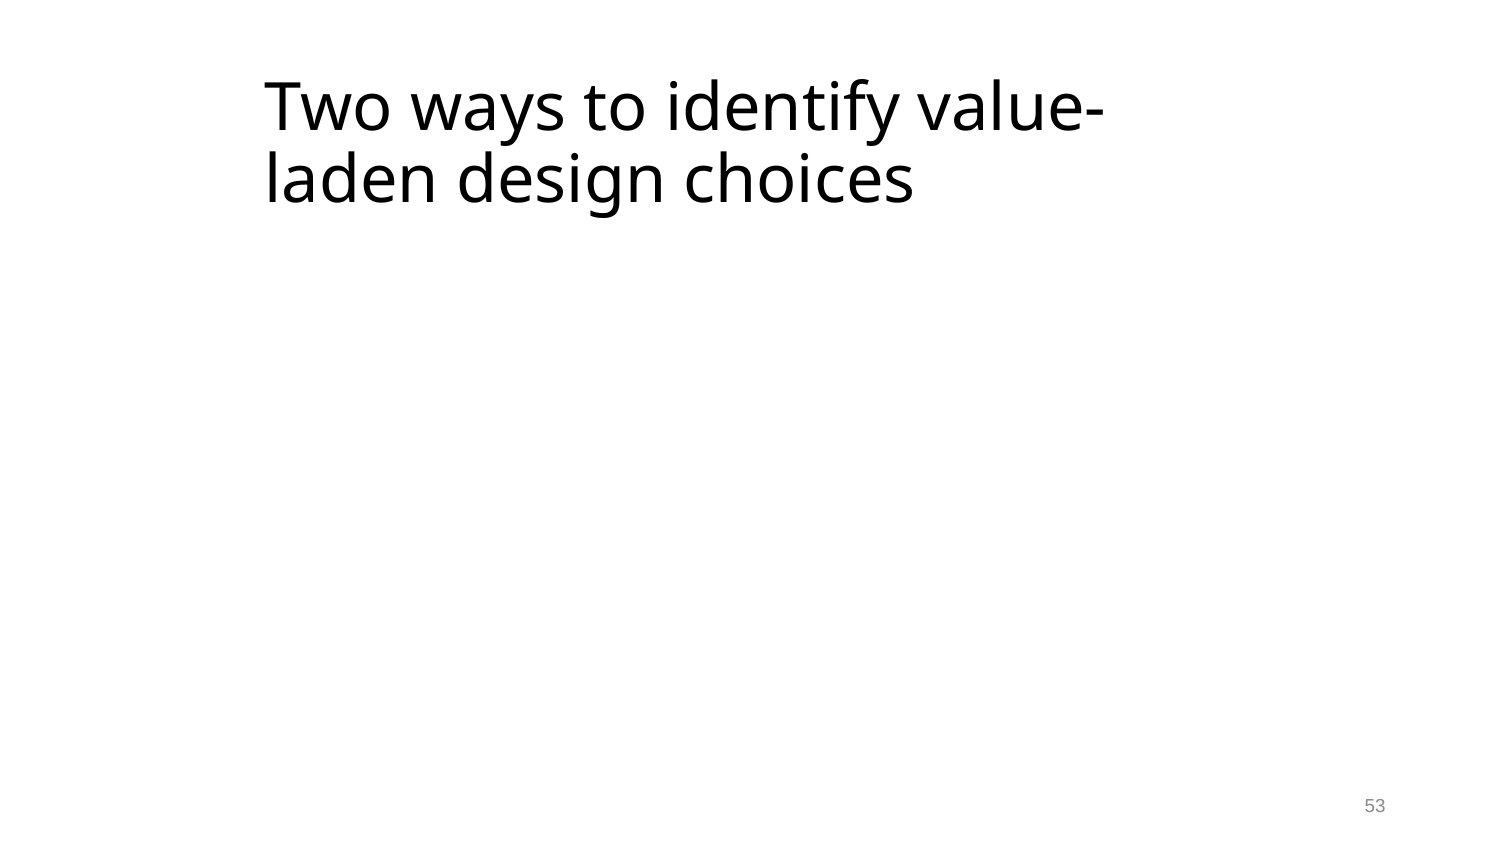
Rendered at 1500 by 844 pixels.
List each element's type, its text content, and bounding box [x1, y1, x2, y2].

title Two ways to identify value-laden design choices [253, 51, 1214, 239]
slide_number 53 [1059, 782, 1397, 827]
